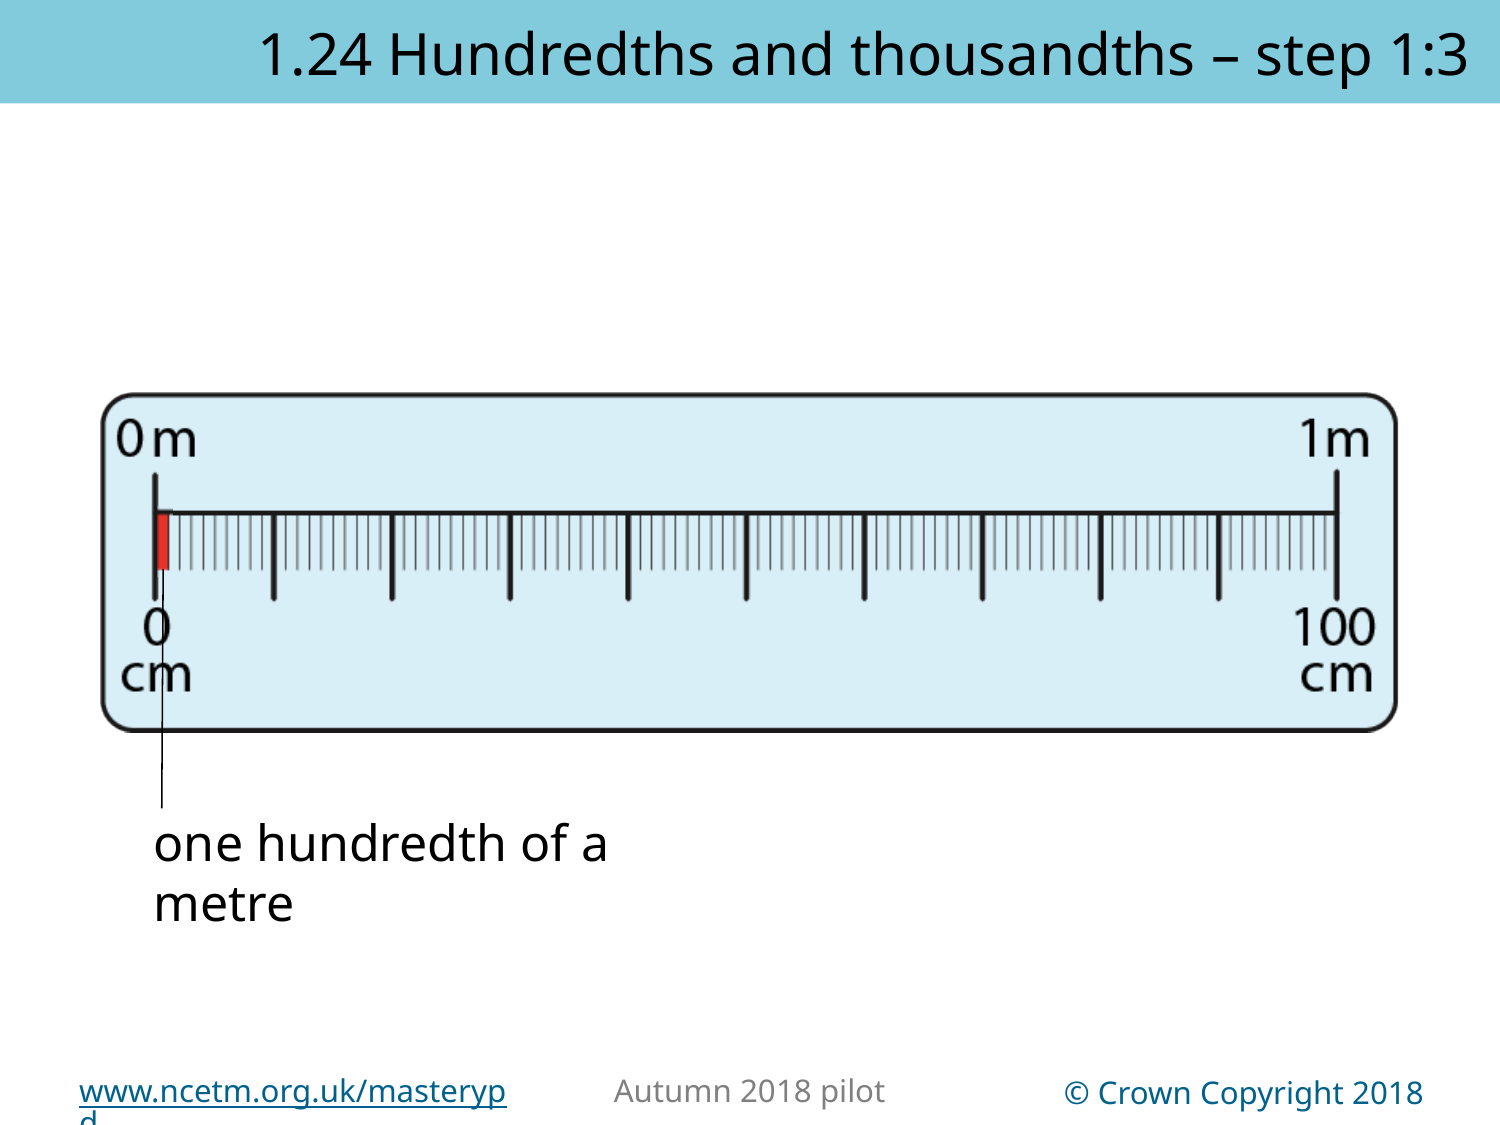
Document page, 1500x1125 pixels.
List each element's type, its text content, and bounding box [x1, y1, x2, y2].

picture [100, 392, 1400, 733]
list 1.24 Hundredths and thousandths – step 1:3 [0, 0, 1500, 104]
text_box one hundredth of a metre [138, 803, 766, 939]
